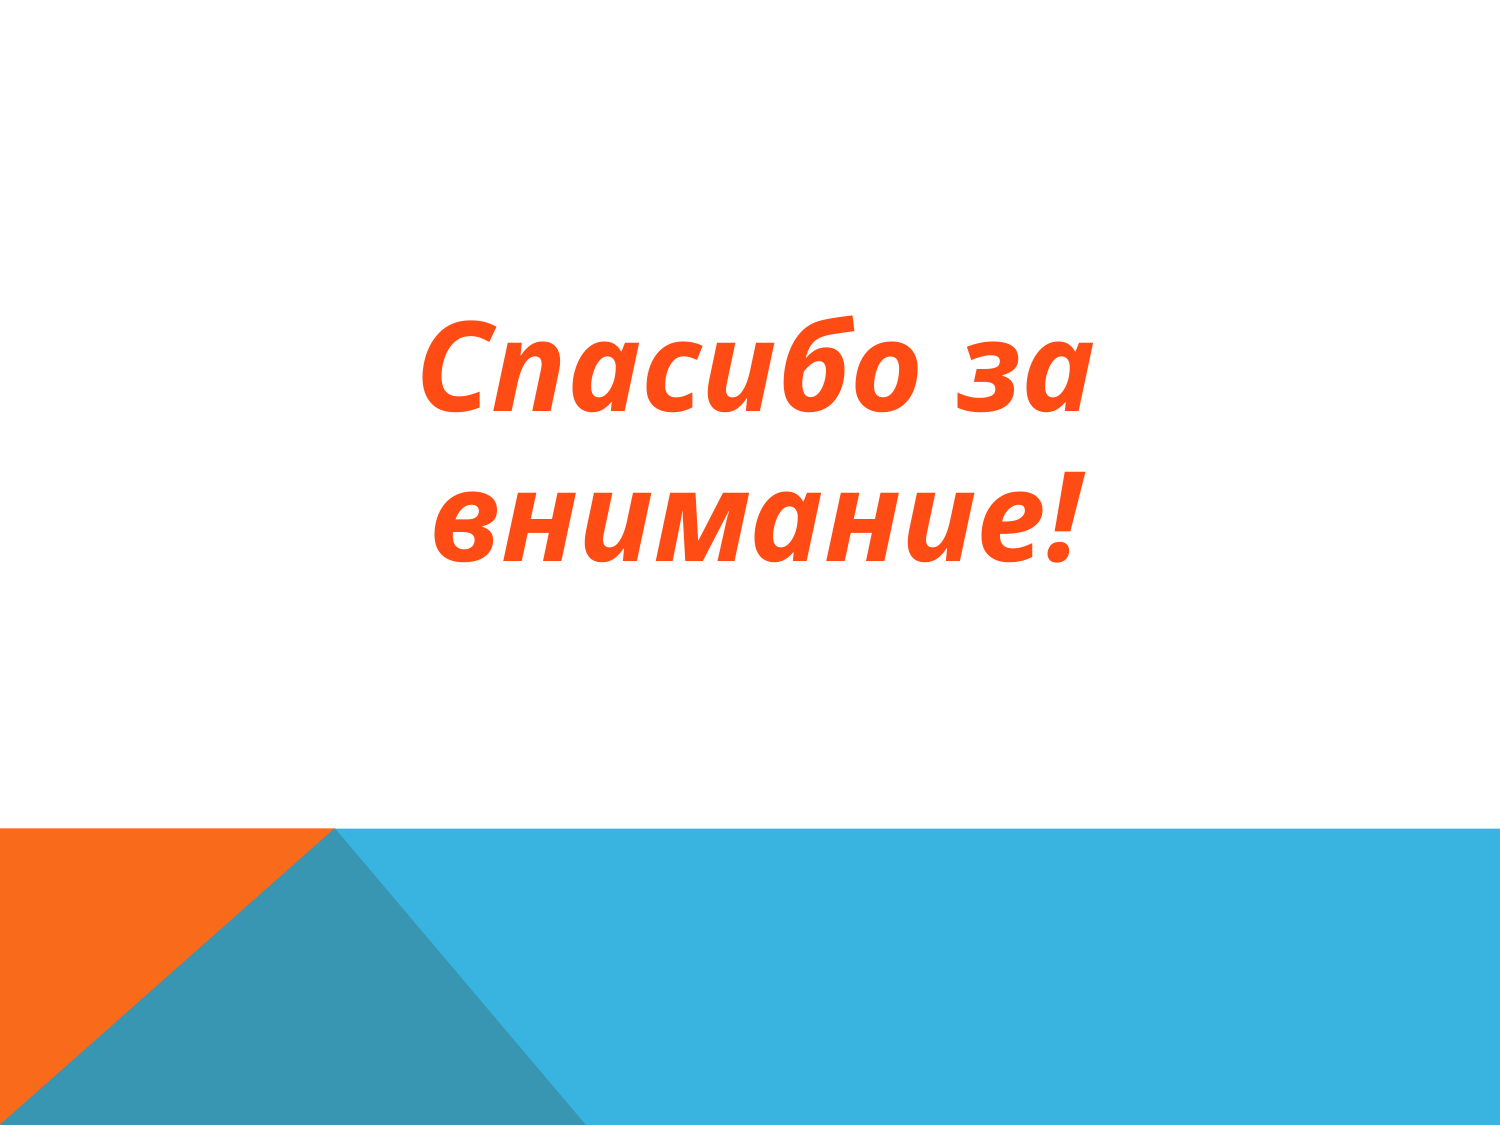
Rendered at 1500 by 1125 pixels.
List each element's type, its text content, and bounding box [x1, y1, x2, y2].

text_box Спасибо за внимание! [371, 278, 1140, 594]
